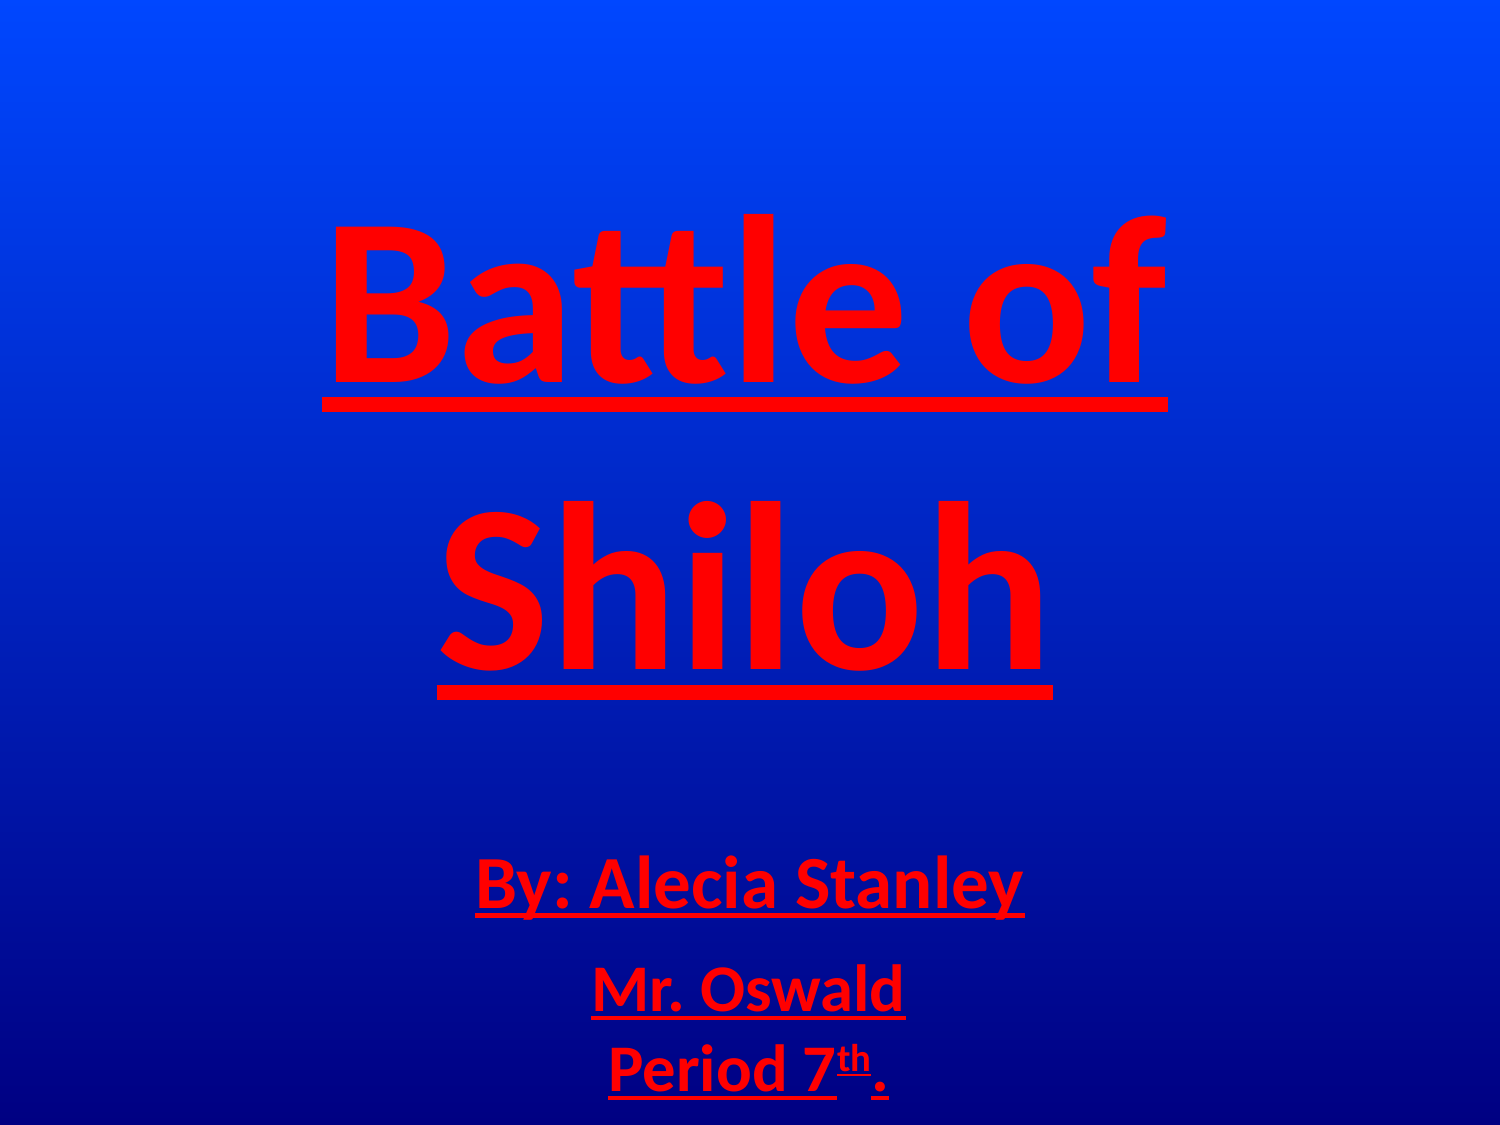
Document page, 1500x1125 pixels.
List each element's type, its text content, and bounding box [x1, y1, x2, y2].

text_box By: Alecia Stanley [0, 825, 1500, 931]
text_box Battle of Shiloh [0, 135, 1495, 725]
text_box Mr. Oswald Period 7th. [0, 937, 1497, 1113]
